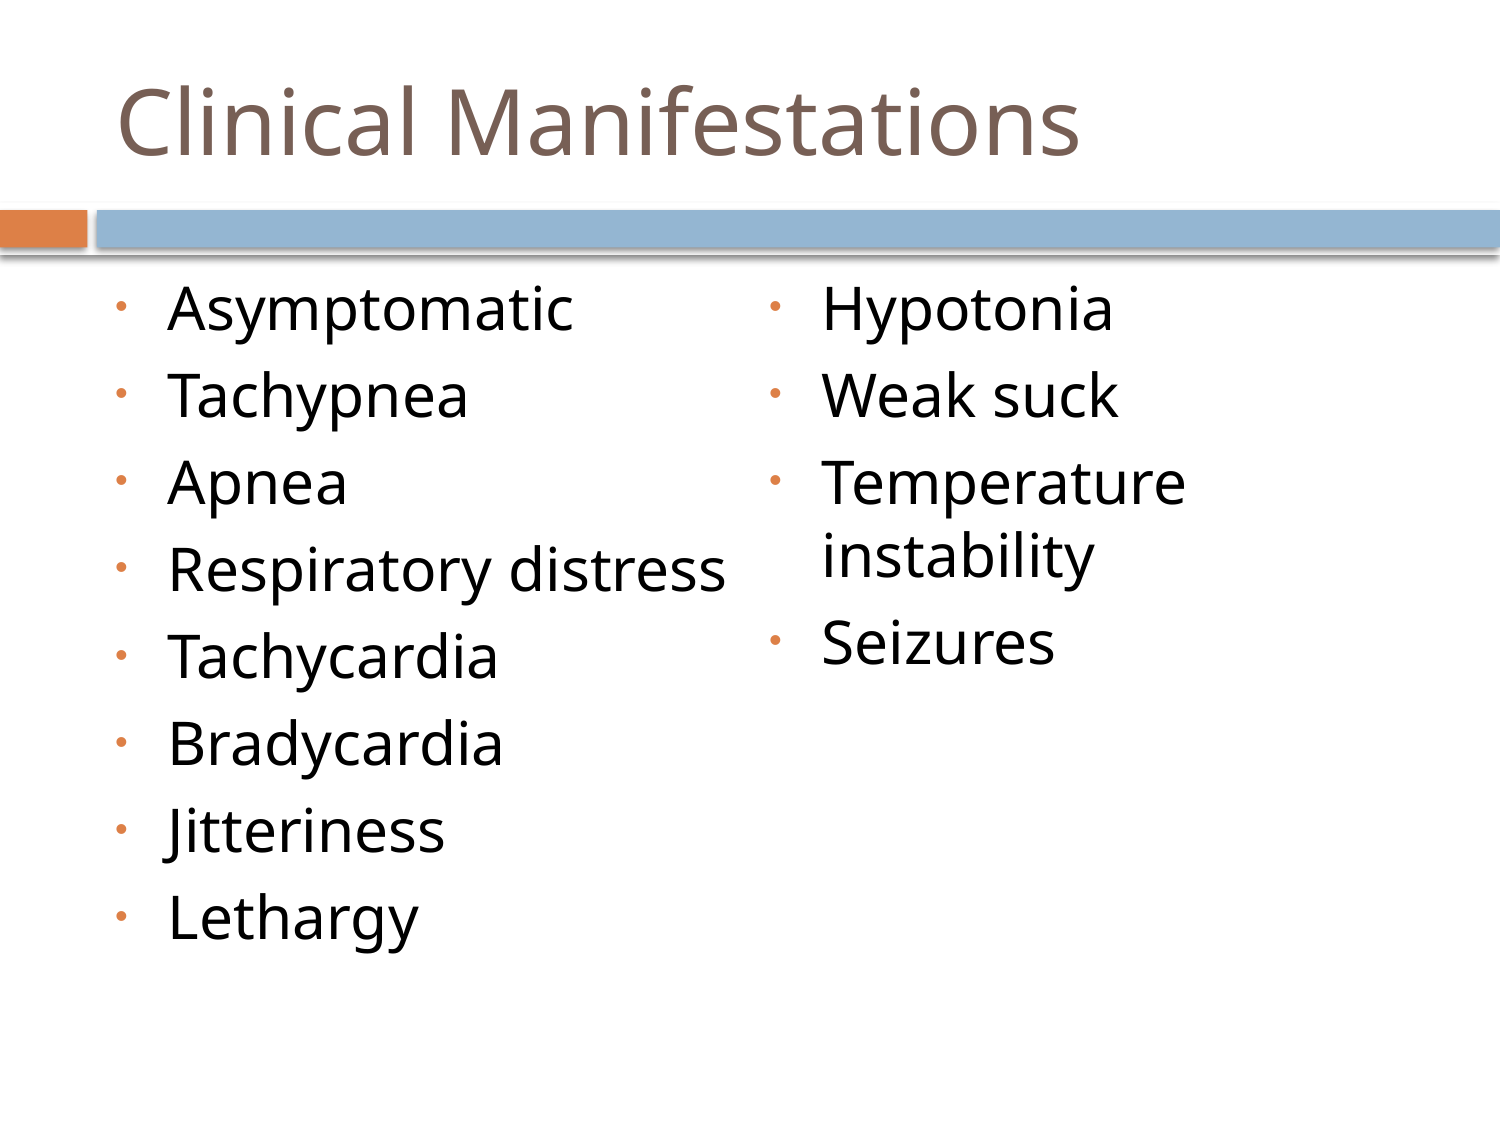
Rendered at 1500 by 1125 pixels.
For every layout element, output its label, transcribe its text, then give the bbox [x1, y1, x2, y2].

list Asymptomatic Tachypnea Apnea Respiratory distress Tachycardia Bradycardia Jitteriness Lethargy Hypotonia Weak suck Temperature instability Seizures [100, 262, 1438, 1000]
title Clinical Manifestations [100, 37, 1438, 200]
